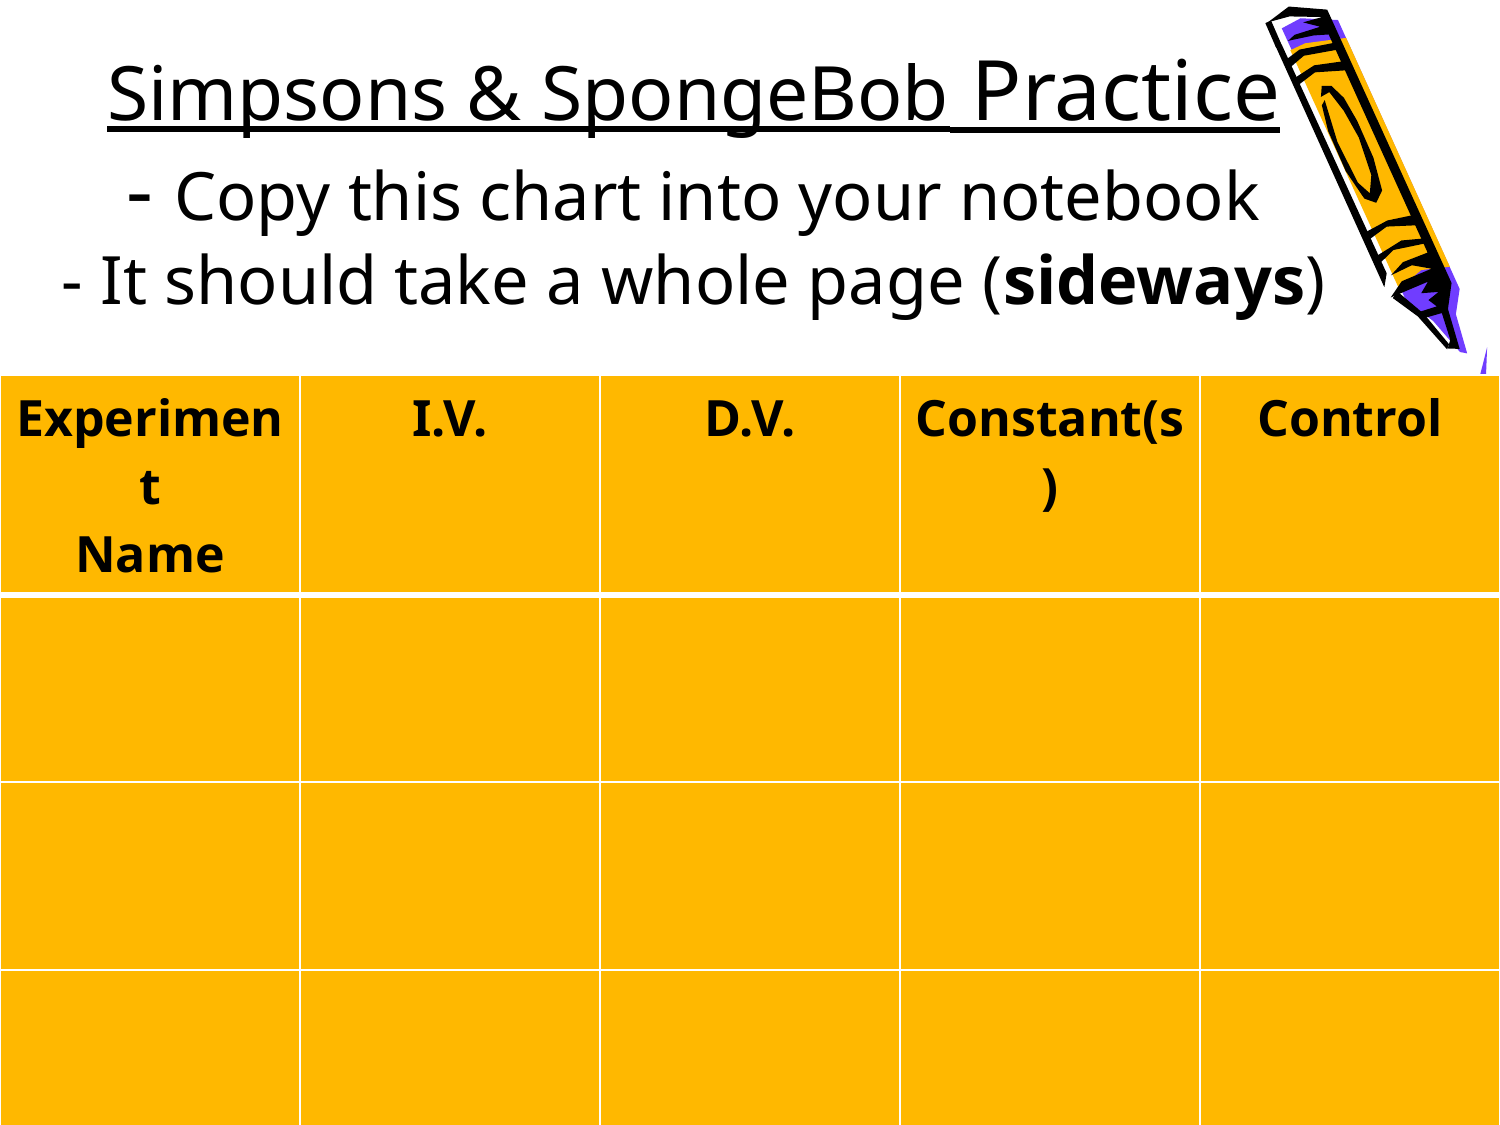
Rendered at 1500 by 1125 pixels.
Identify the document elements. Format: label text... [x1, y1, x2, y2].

title Simpsons & SpongeBob Practice - Copy this chart into your notebook - It should take a whole page (sideways) [24, 62, 1363, 326]
table_cell [1, 783, 299, 969]
table_cell [1201, 783, 1499, 969]
table_cell [301, 971, 599, 1125]
table_cell [1, 598, 299, 781]
table_cell [601, 783, 899, 969]
table_header Control [1201, 376, 1499, 592]
table_cell [901, 598, 1199, 781]
table_cell [601, 971, 899, 1125]
table_header D.V. [601, 376, 899, 592]
table_cell [301, 598, 599, 781]
table_header Constant(s) [901, 376, 1199, 592]
table_cell [1201, 598, 1499, 781]
table_cell [1201, 971, 1499, 1125]
table_cell [301, 783, 599, 969]
table_header Experiment Name [1, 376, 299, 592]
table_cell [601, 598, 899, 781]
table_cell [901, 971, 1199, 1125]
table_cell [901, 783, 1199, 969]
table_cell [1, 971, 299, 1125]
slide_number 20 [1101, 1024, 1415, 1101]
table_header I.V. [301, 376, 599, 592]
